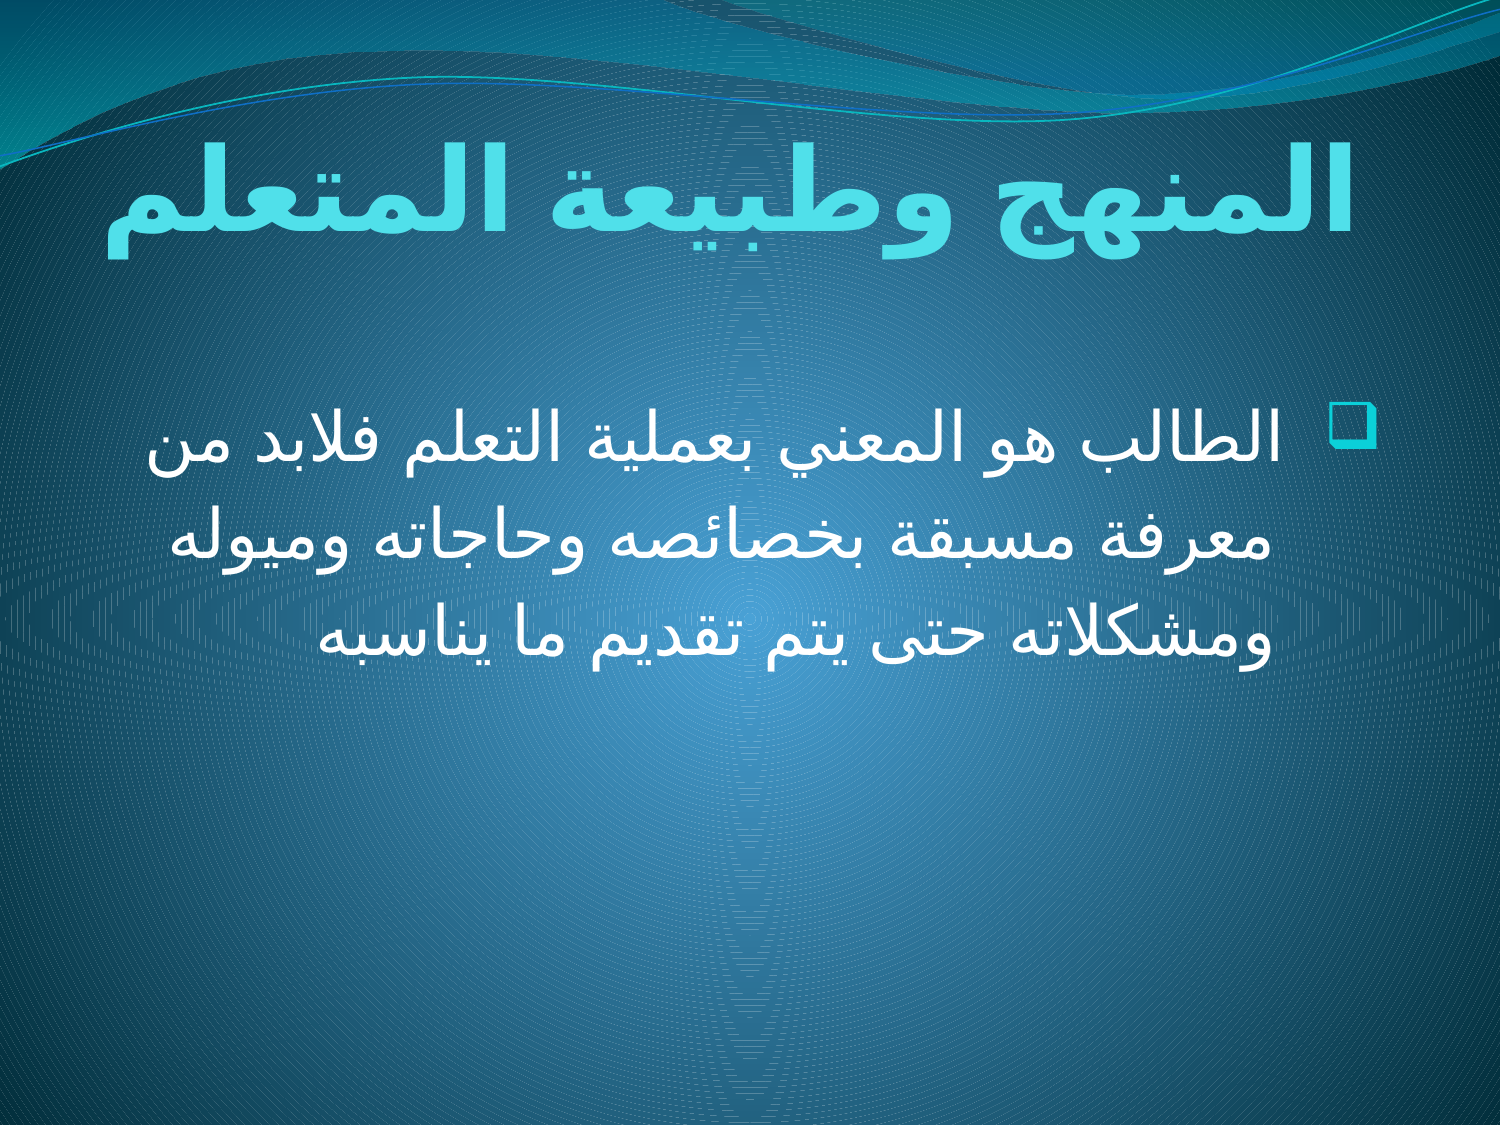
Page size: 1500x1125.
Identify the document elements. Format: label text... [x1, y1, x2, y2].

title المنهج وطبيعة المتعلم [88, 90, 1377, 256]
subtitle الطالب هو المعني بعملية التعلم فلابد من معرفة مسبقة بخصائصه وحاجاته وميوله ومشكلاته حتى يتم تقديم ما يناسبه [87, 385, 1376, 818]
